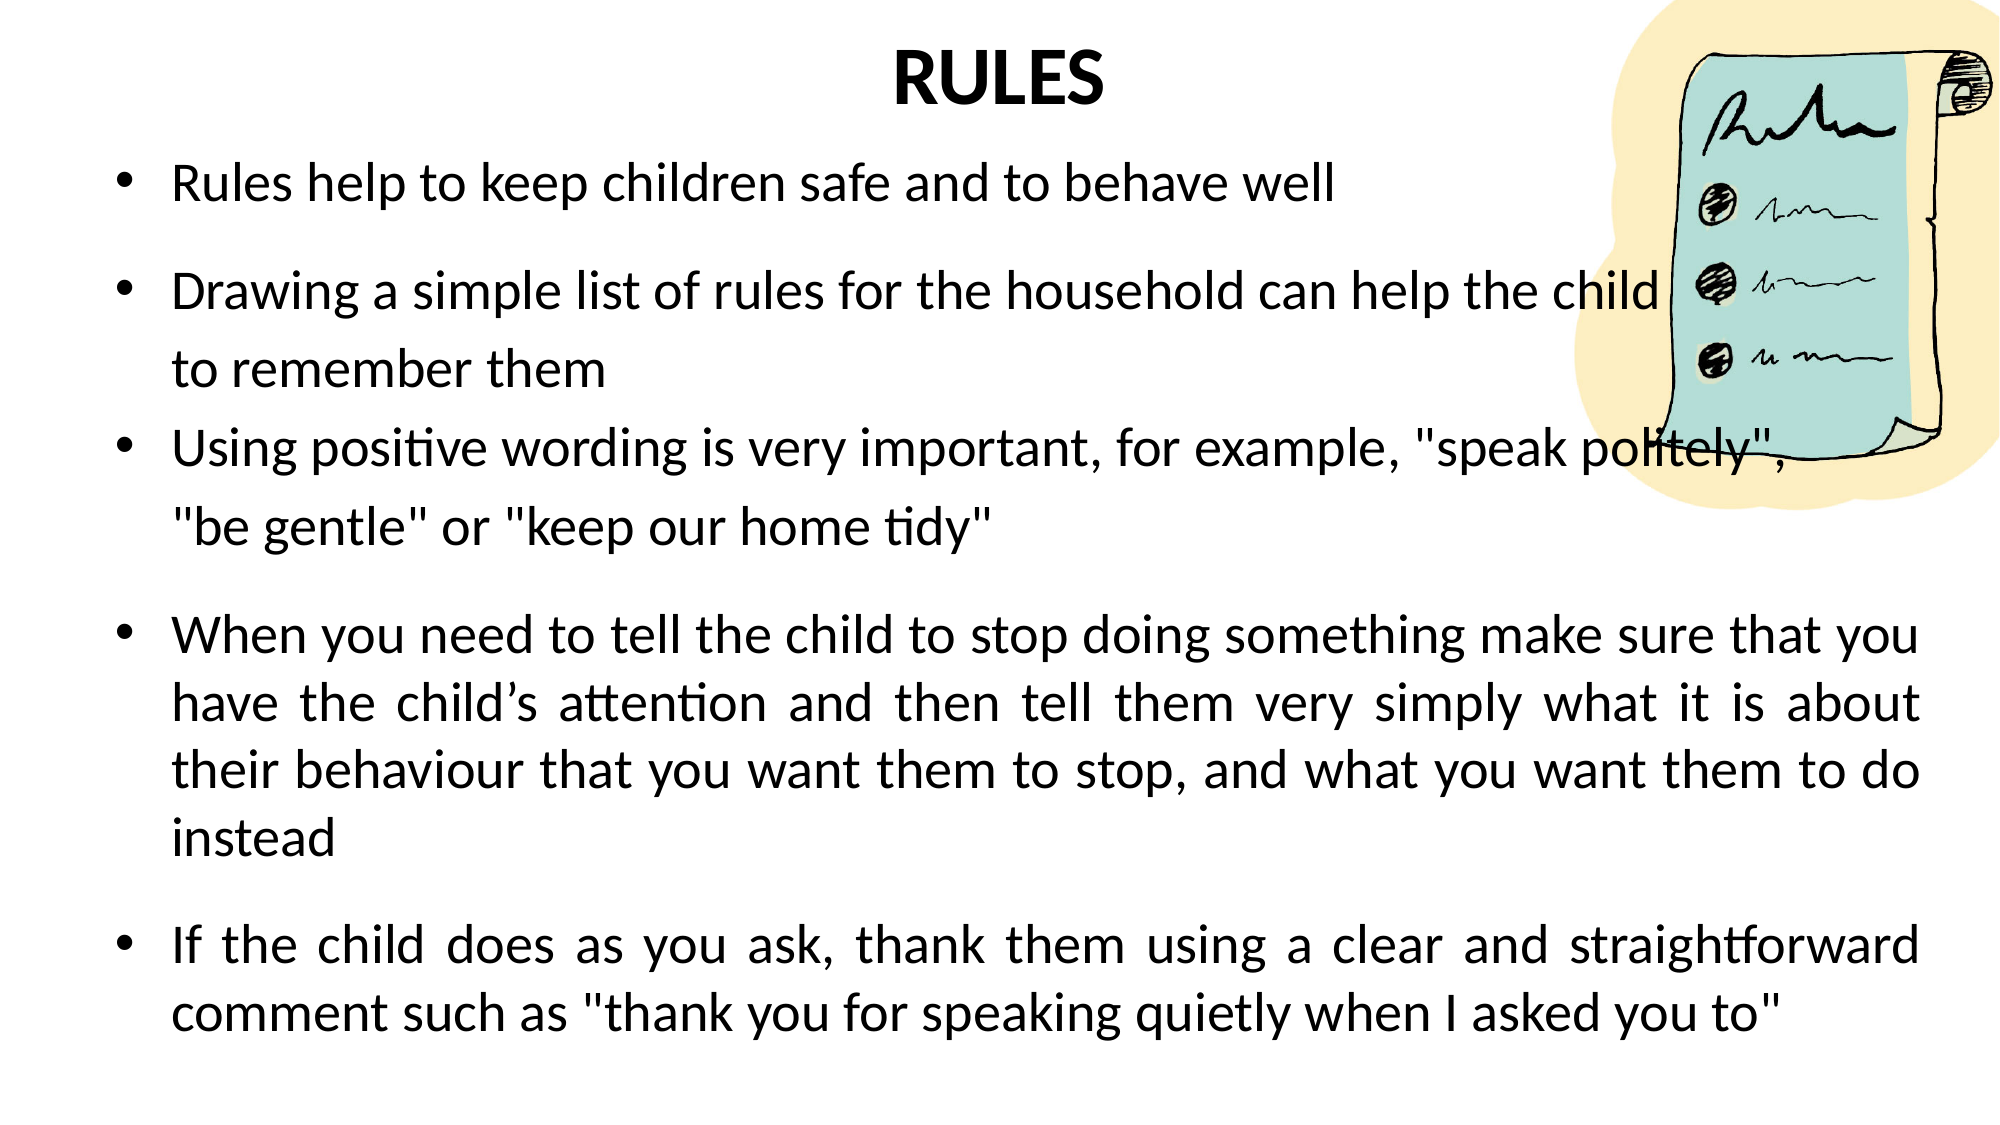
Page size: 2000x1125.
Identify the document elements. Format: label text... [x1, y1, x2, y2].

picture [1542, 0, 2000, 572]
list Rules help to keep children safe and to behave well Drawing a simple list of rules for the household can help the child to remember them Using positive wording is very important, for example, "speak politely", "be gentle" or "keep our home tidy" When you need to tell the child to stop doing something make sure that you have the child’s attention and then tell them very simply what it is about their behaviour that you want them to stop, and what you want them to do instead If the child does as you ask, thank them using a clear and straightforward comment such as "thank you for speaking quietly when I asked you to" [99, 137, 1938, 1006]
title RULES [99, 0, 1537, 137]
